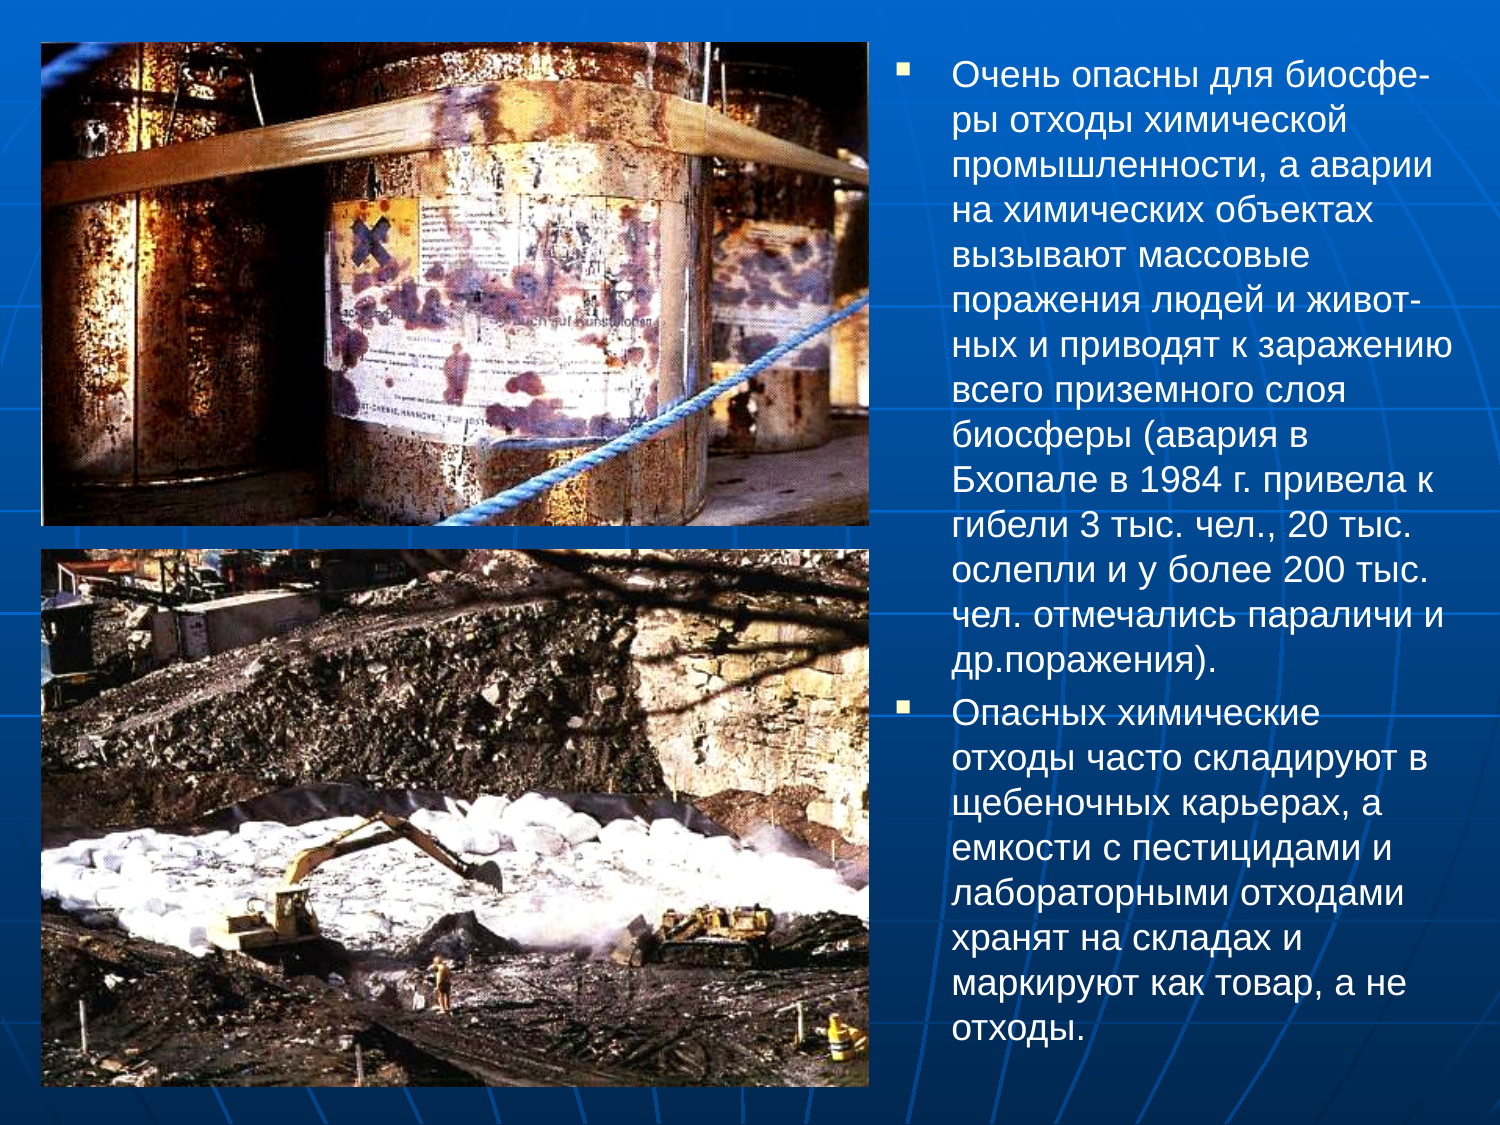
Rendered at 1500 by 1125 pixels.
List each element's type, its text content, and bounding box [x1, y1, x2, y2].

footer www.sliderpoint.org [512, 1024, 988, 1101]
list Очень опасны для биосфе-ры отходы химической промышленности, а аварии на химических объектах вызывают массовые поражения людей и живот-ных и приводят к заражению всего приземного слоя биосферы (авария в Бхопале в 1984 г. привела к гибели 3 тыс. чел., 20 тыс. ослепли и у более 200 тыс. чел. отмечались параличи и др.поражения). Опасных химические отходы часто складируют в щебеночных карьерах, а емкости с пестицидами и лабораторными отходами хранят на складах и маркируют как товар, а не отходы. [879, 42, 1471, 1083]
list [40, 549, 869, 1088]
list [40, 42, 869, 526]
